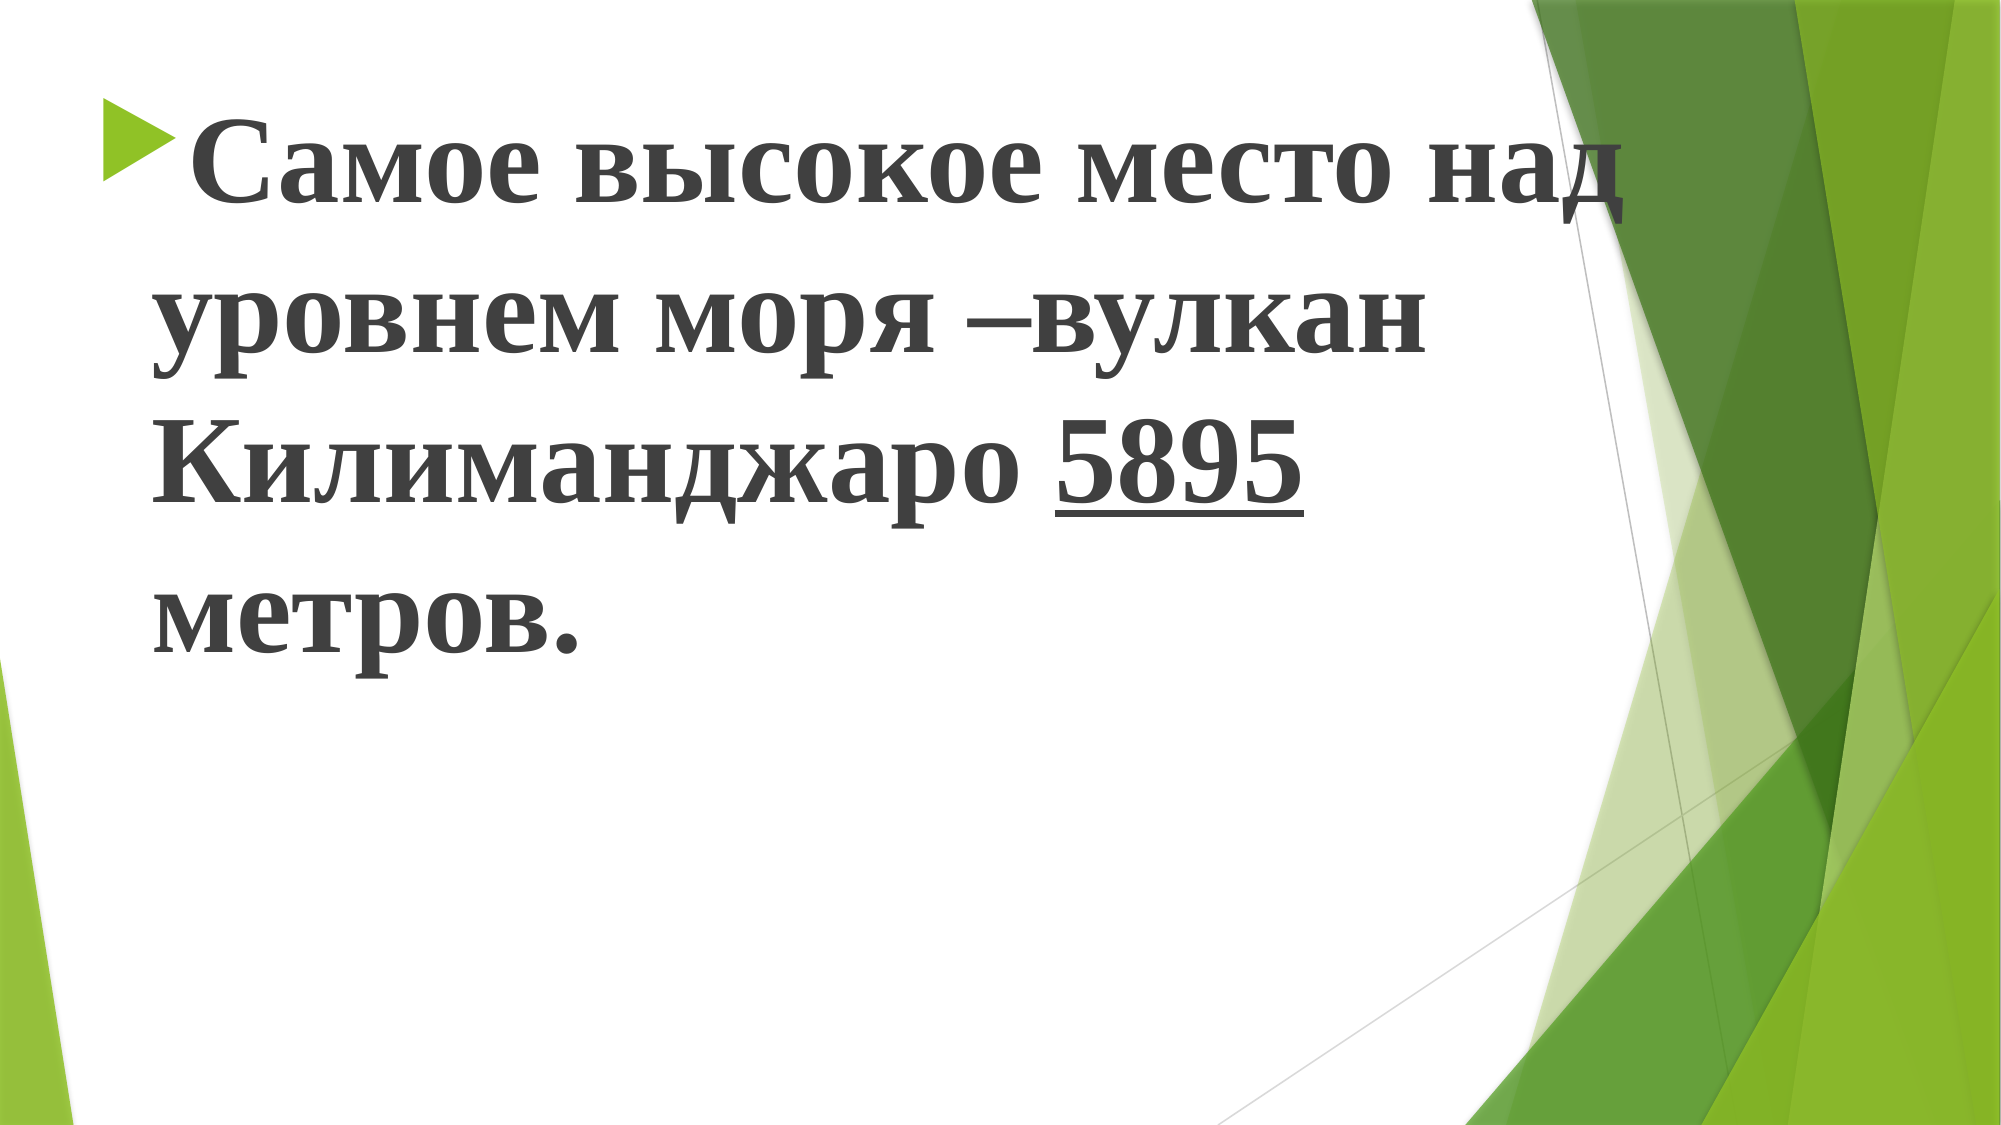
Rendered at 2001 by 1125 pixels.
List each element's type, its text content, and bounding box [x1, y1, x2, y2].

list Самое высокое место над уровнем моря –вулкан Килиманджаро 5895 метров. [79, 70, 1760, 988]
